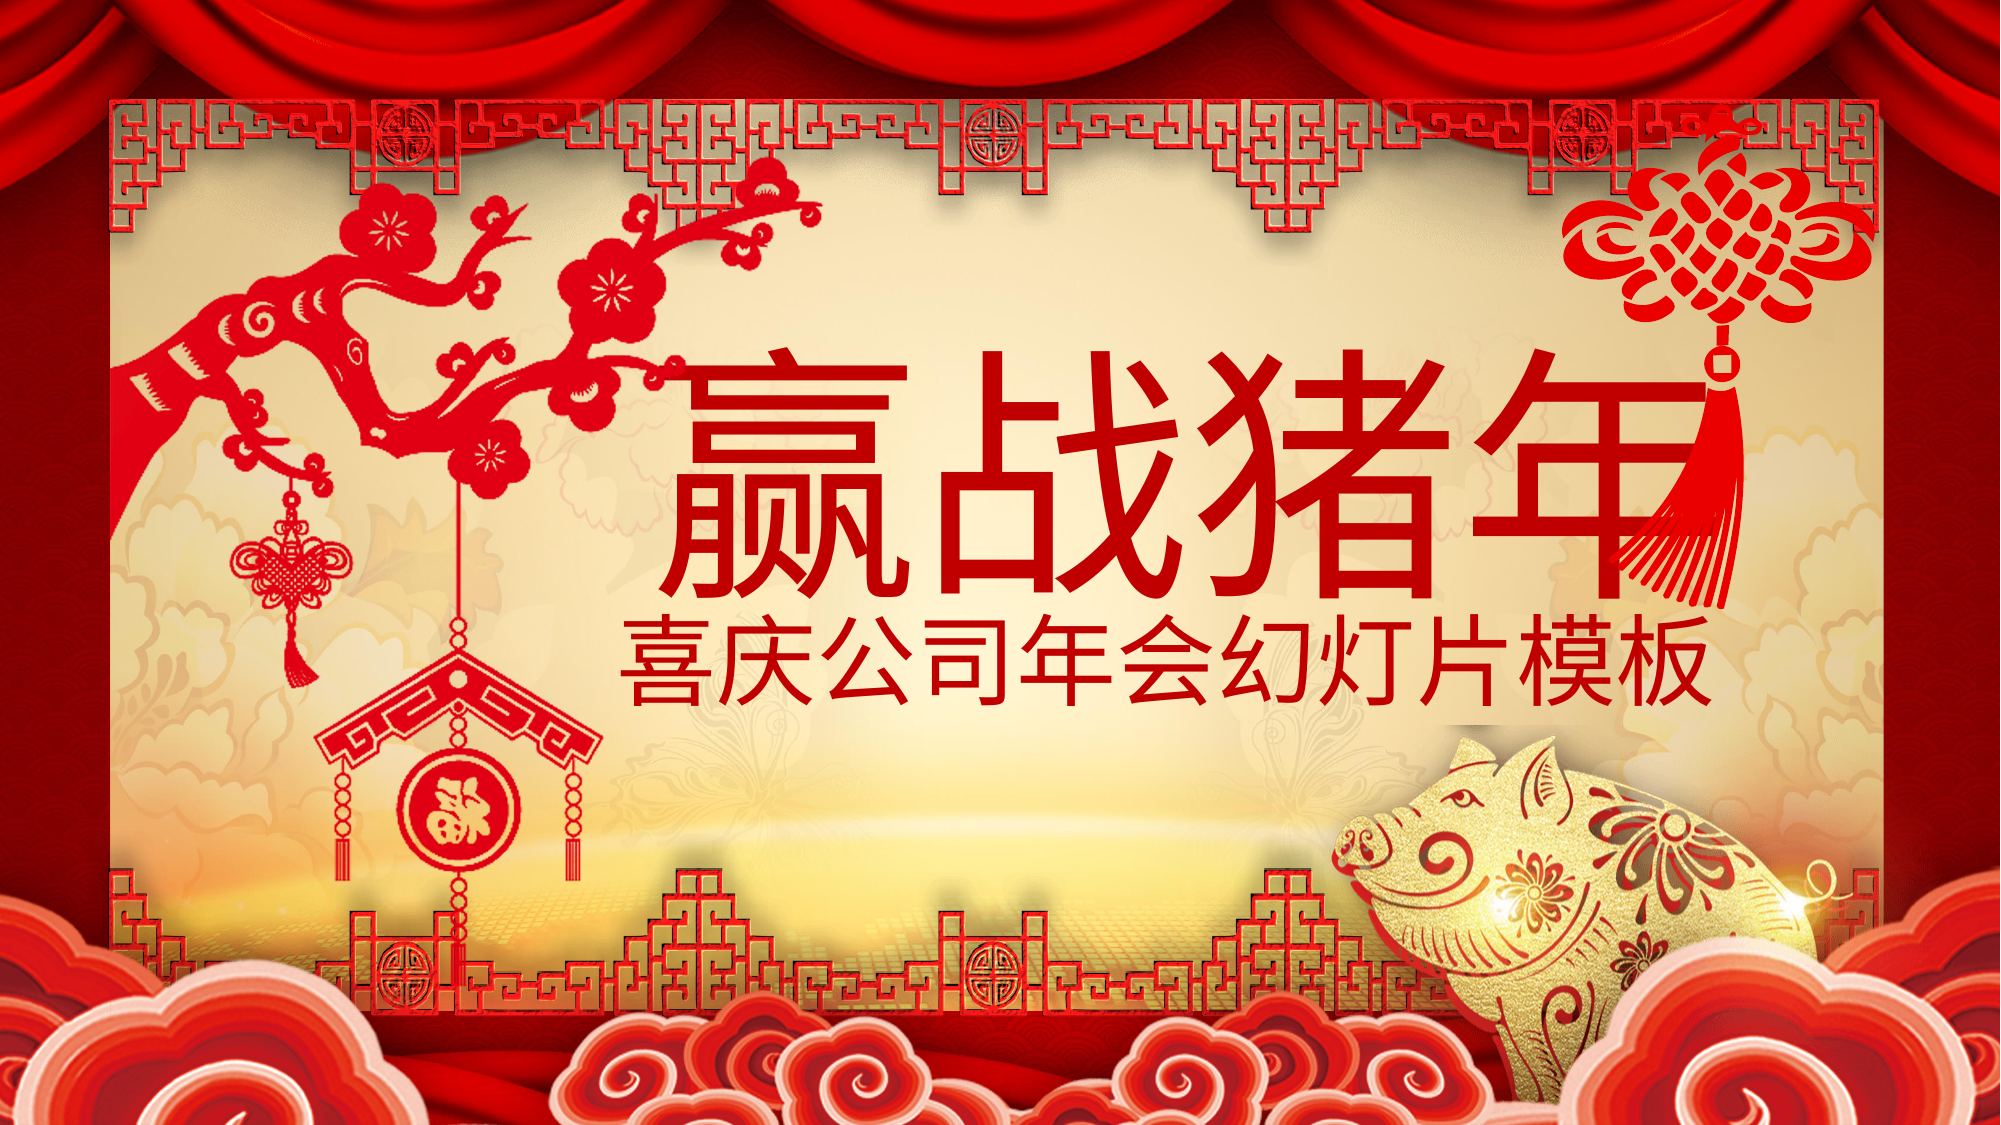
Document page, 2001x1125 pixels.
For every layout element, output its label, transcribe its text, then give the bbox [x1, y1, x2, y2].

text_box [1707, 300, 1745, 324]
text_box [1704, 325, 1741, 383]
text_box 喜庆公司年会幻灯片模板 [823, 640, 1732, 725]
text_box 赢战猪年 [823, 300, 1830, 640]
picture [0, 0, 2000, 1125]
text_box [1732, 300, 1885, 725]
text_box [1760, 300, 1812, 323]
text_box [1690, 300, 1718, 310]
text_box [1623, 300, 1675, 323]
text_box [1608, 386, 1744, 610]
